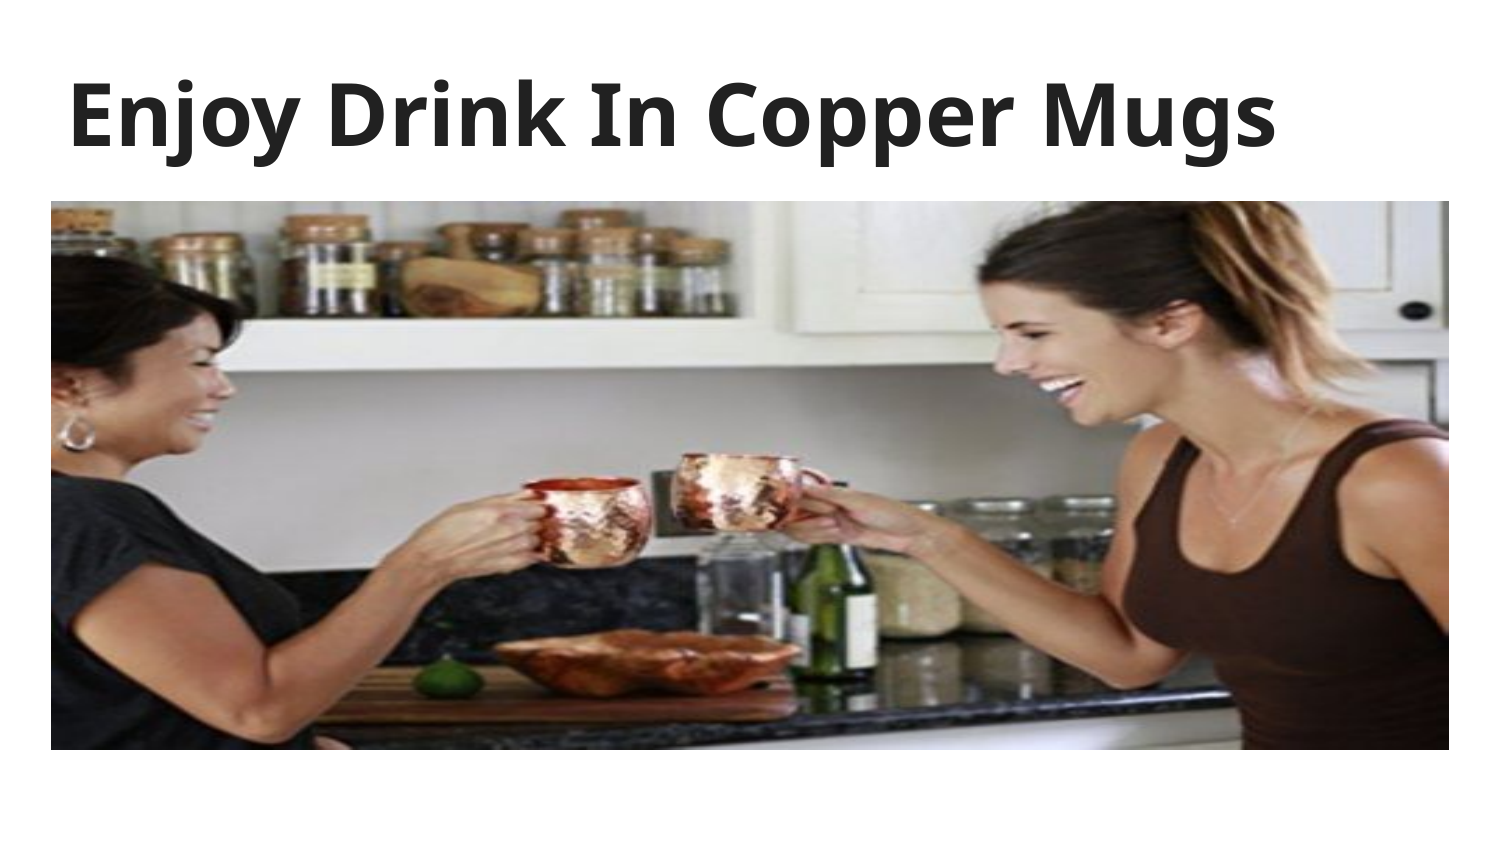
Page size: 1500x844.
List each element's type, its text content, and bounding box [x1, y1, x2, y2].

picture [50, 201, 1450, 750]
title Enjoy Drink In Copper Mugs [51, 45, 1449, 178]
